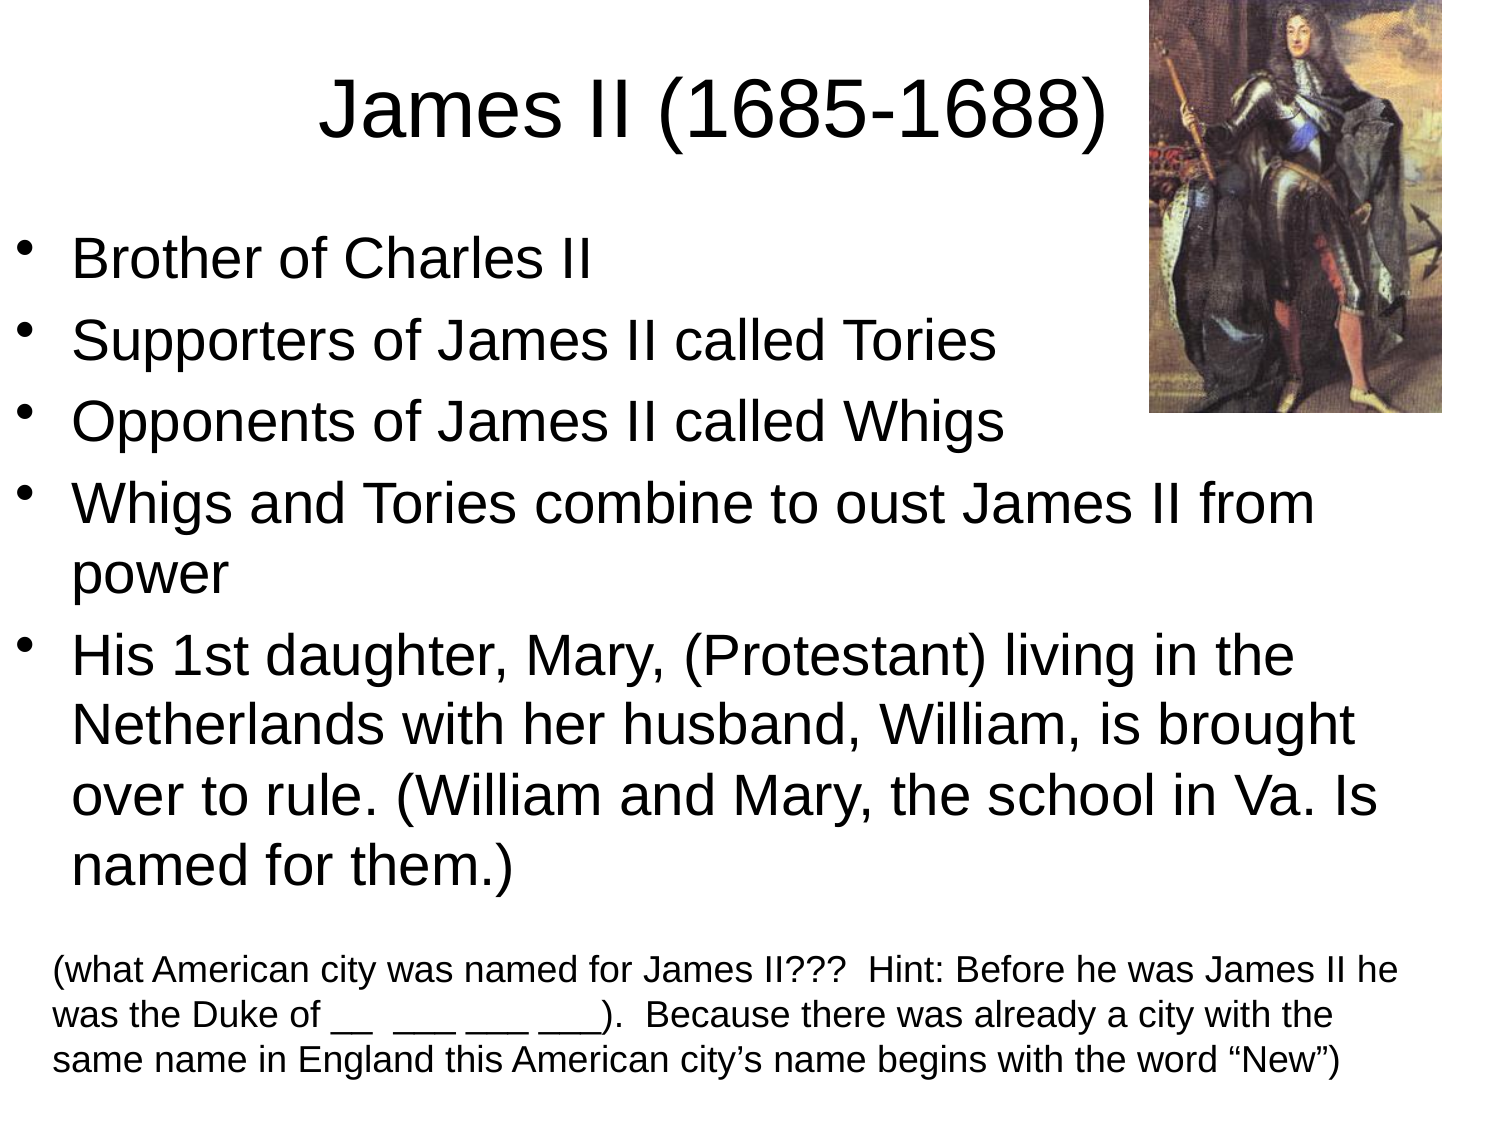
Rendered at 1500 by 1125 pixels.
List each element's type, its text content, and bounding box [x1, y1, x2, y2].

picture [1149, 0, 1442, 413]
text_box (what American city was named for James II??? Hint: Before he was James II he was the Duke of __ ___ ___ ___). Because there was already a city with the same name in England this American city’s name begins with the word “New”) [37, 937, 1425, 1088]
list Brother of Charles II Supporters of James II called Tories Opponents of James II called Whigs Whigs and Tories combine to oust James II from power His 1st daughter, Mary, (Protestant) living in the Netherlands with her husband, William, is brought over to rule. (William and Mary, the school in Va. Is named for them.) [0, 212, 1500, 926]
title James II (1685-1688) [74, 44, 1126, 163]
